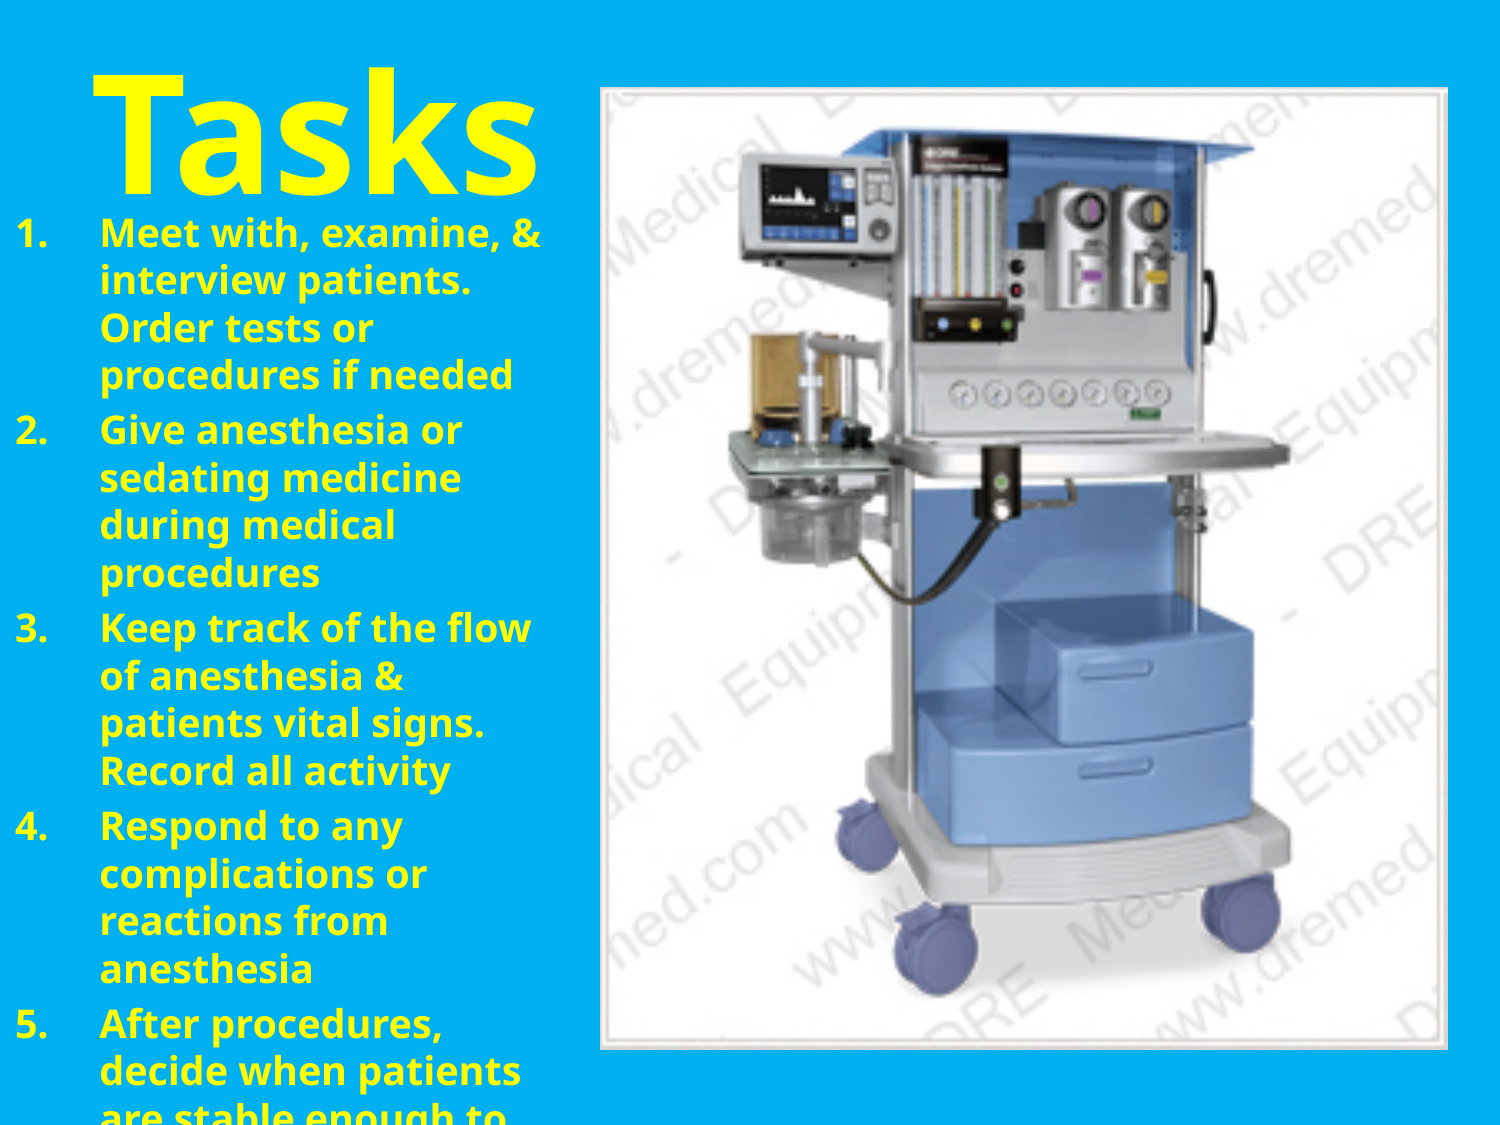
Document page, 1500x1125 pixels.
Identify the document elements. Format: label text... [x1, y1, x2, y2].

title Tasks [75, 44, 569, 200]
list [599, 87, 1448, 1051]
list Meet with, examine, & interview patients. Order tests or procedures if needed Give anesthesia or sedating medicine during medical procedures Keep track of the flow of anesthesia & patients vital signs. Record all activity Respond to any complications or reactions from anesthesia After procedures, decide when patients are stable enough to be sent home or moved to another ward of the hospital [0, 200, 569, 1125]
